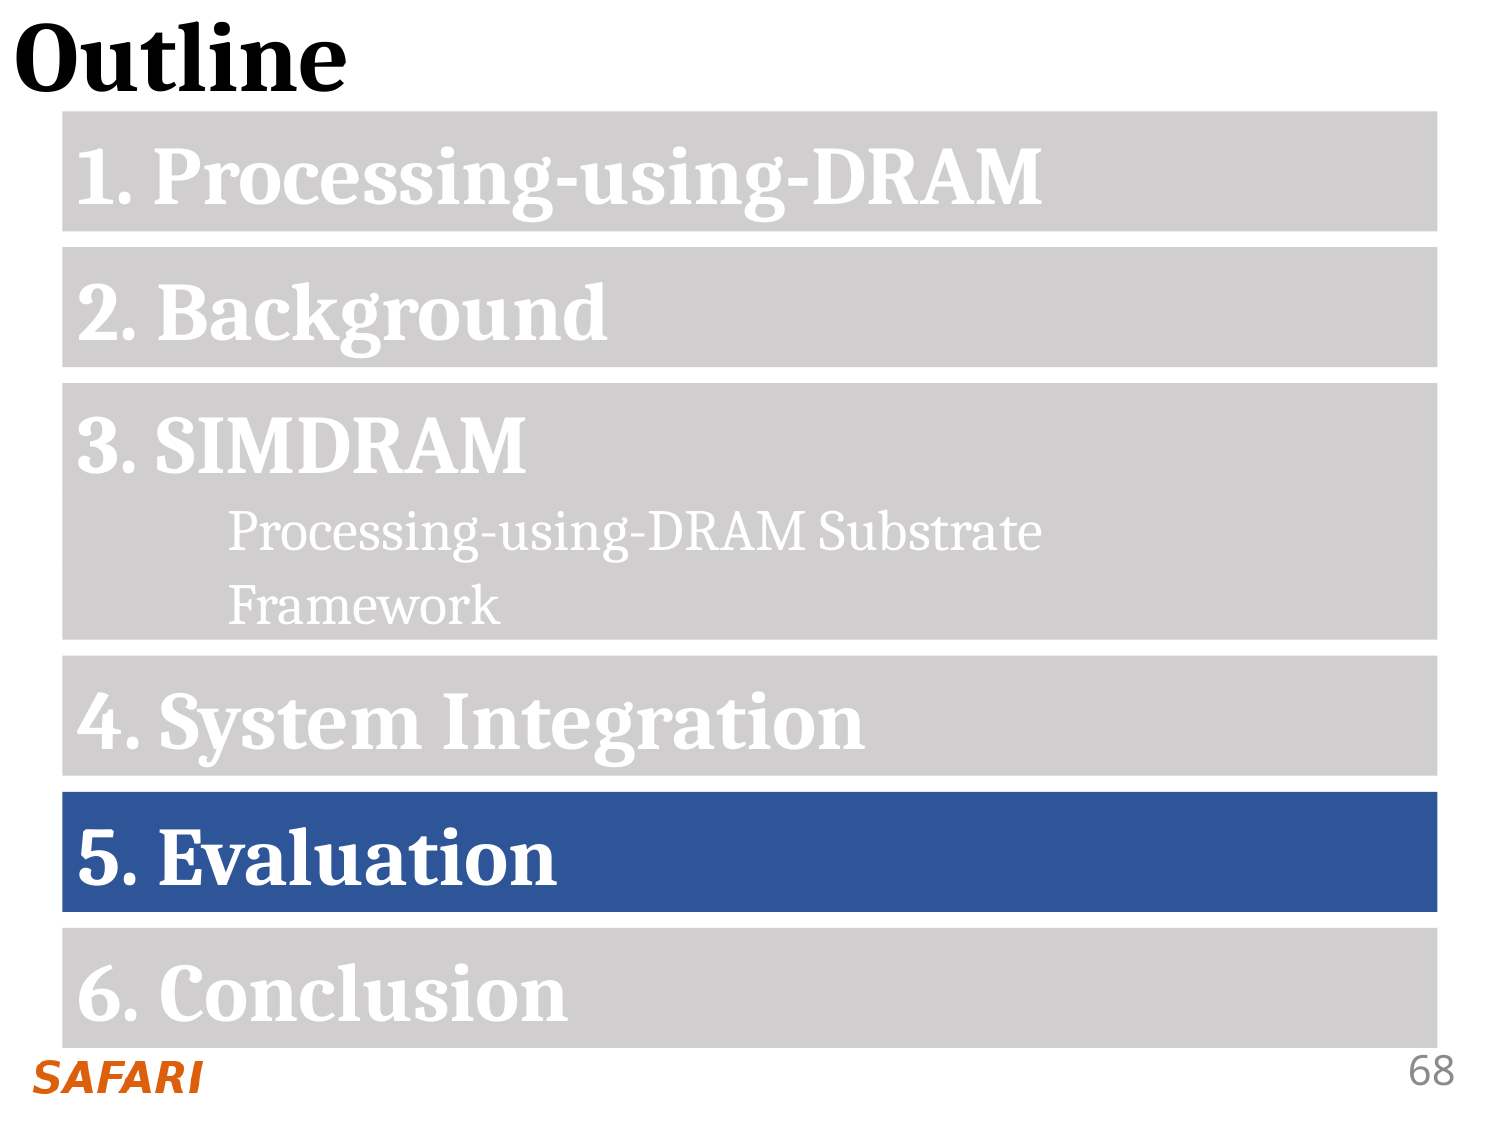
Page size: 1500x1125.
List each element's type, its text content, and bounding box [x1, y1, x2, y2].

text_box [62, 111, 1438, 1048]
title Outline [0, 0, 1475, 119]
picture [31, 1051, 209, 1104]
